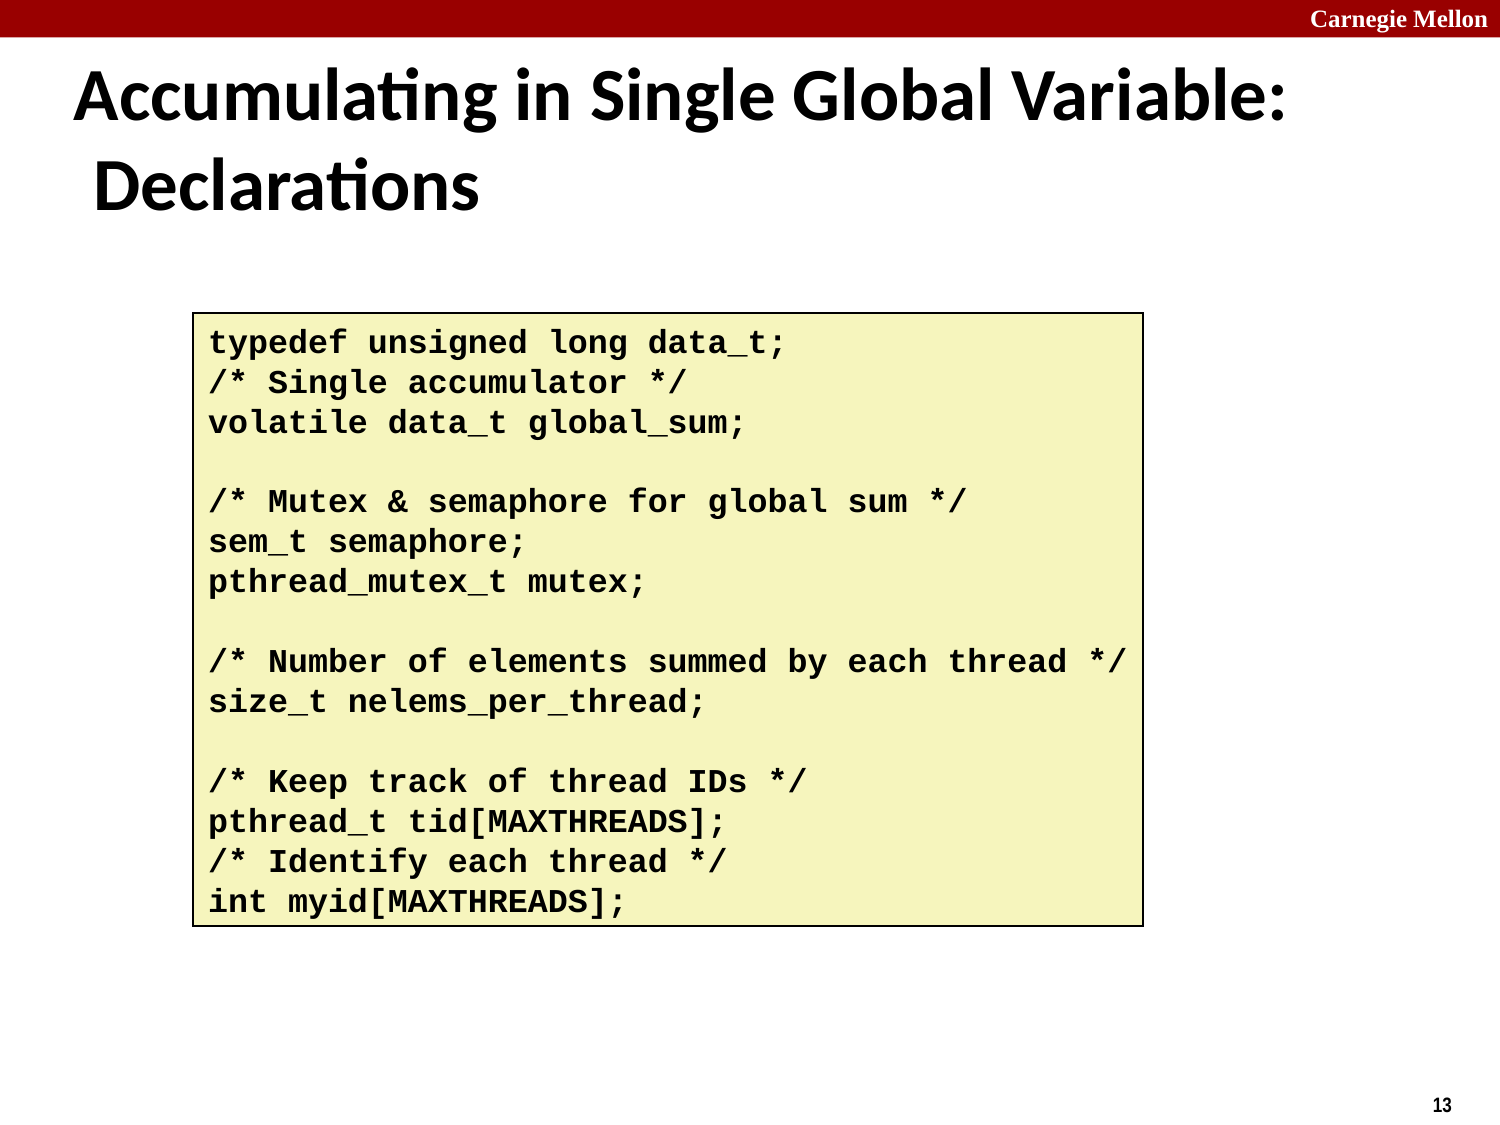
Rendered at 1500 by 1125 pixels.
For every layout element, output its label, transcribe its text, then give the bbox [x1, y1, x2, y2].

title Accumulating in Single Global Variable: Declarations [58, 72, 1413, 199]
text_box typedef unsigned long data_t; /* Single accumulator */ volatile data_t global_sum; /* Mutex & semaphore for global sum */ sem_t semaphore; pthread_mutex_t mutex; /* Number of elements summed by each thread */ size_t nelems_per_thread; /* Keep track of thread IDs */ pthread_t tid[MAXTHREADS]; /* Identify each thread */ int myid[MAXTHREADS]; [193, 312, 1144, 927]
